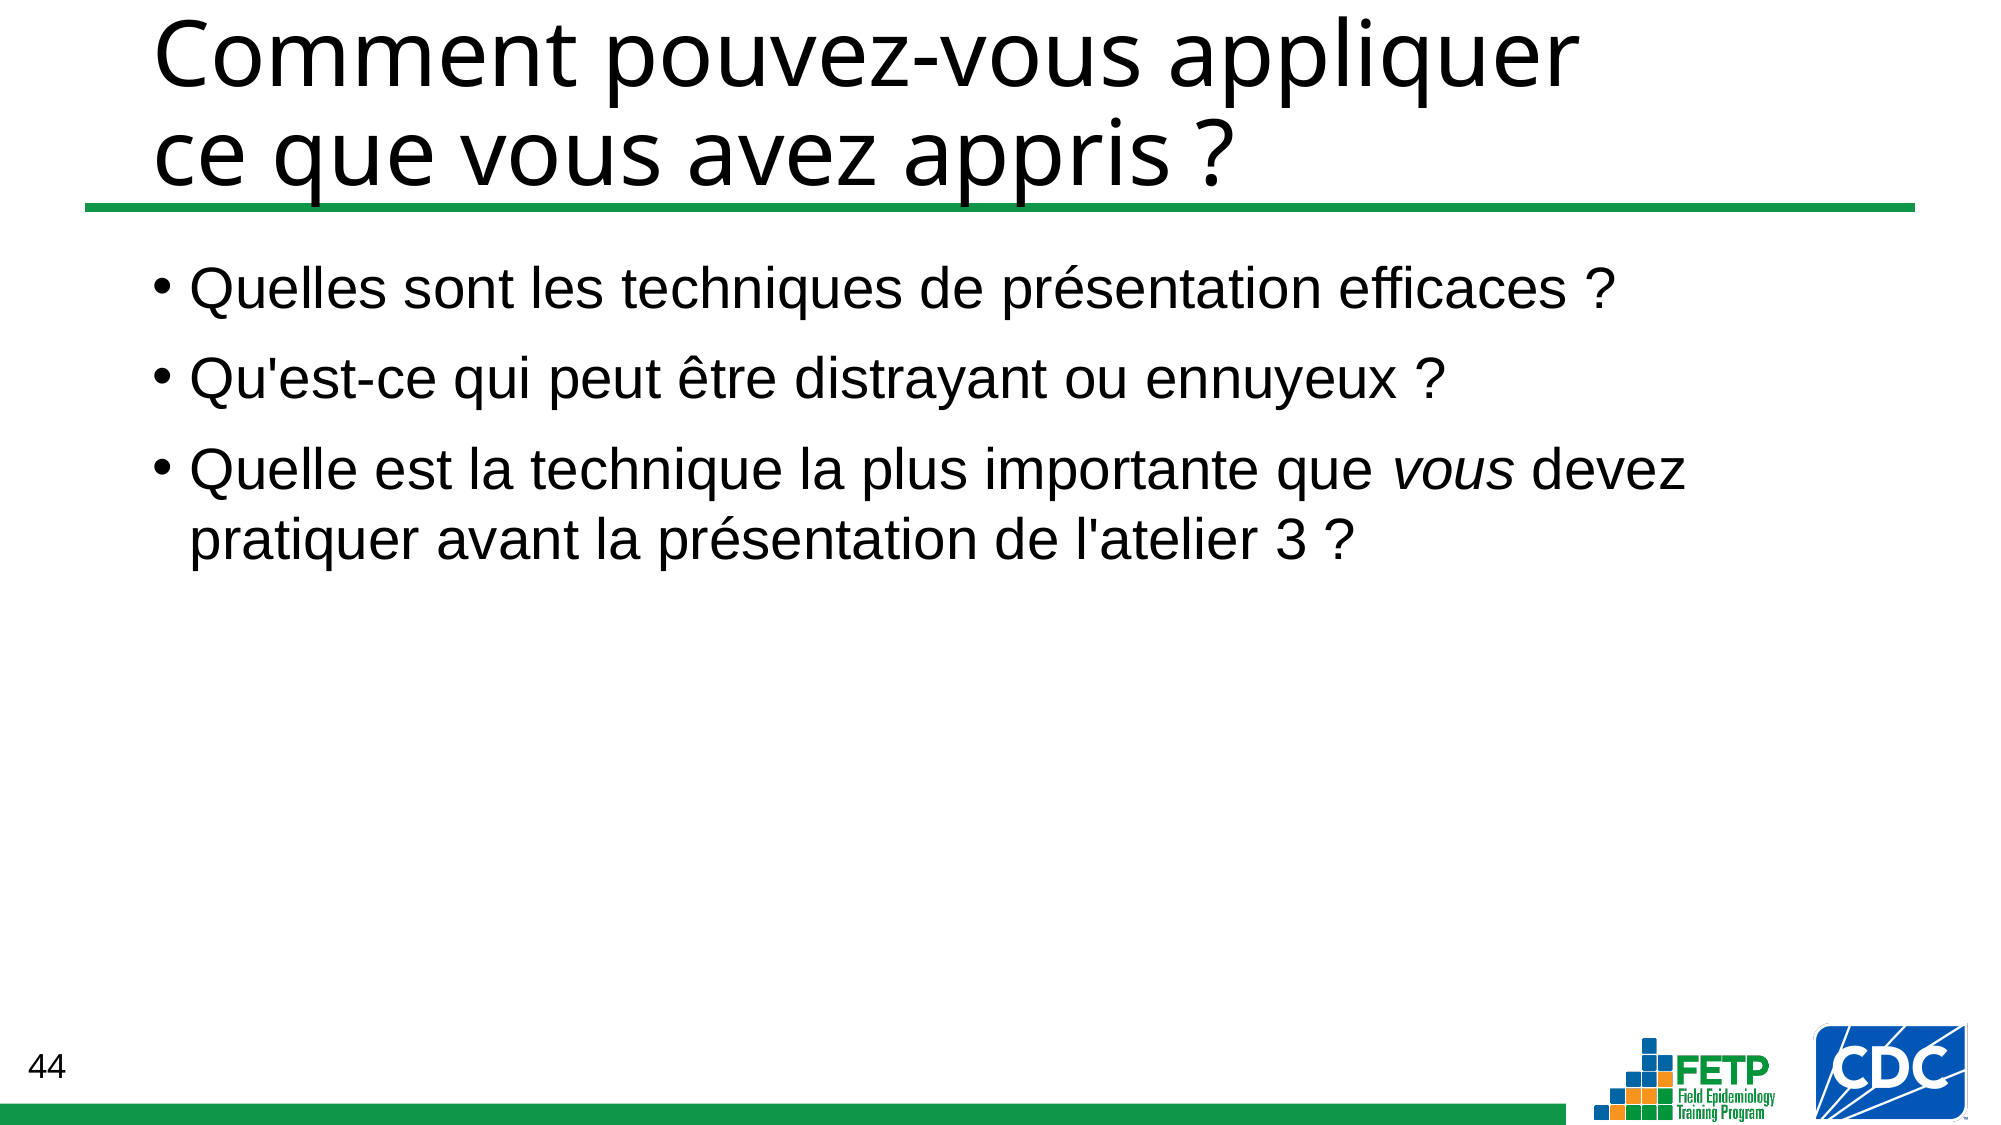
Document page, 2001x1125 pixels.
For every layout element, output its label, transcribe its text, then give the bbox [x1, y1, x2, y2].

picture [1594, 1038, 1775, 1122]
title Comment pouvez-vous appliquer ce que vous avez appris ? [137, 0, 1863, 207]
list Quelles sont les techniques de présentation efficaces ? Qu'est-ce qui peut être distrayant ou ennuyeux ? Quelle est la technique la plus importante que vous devez pratiquer avant la présentation de l'atelier 3 ? [137, 242, 1863, 1004]
picture [1813, 1023, 1968, 1122]
